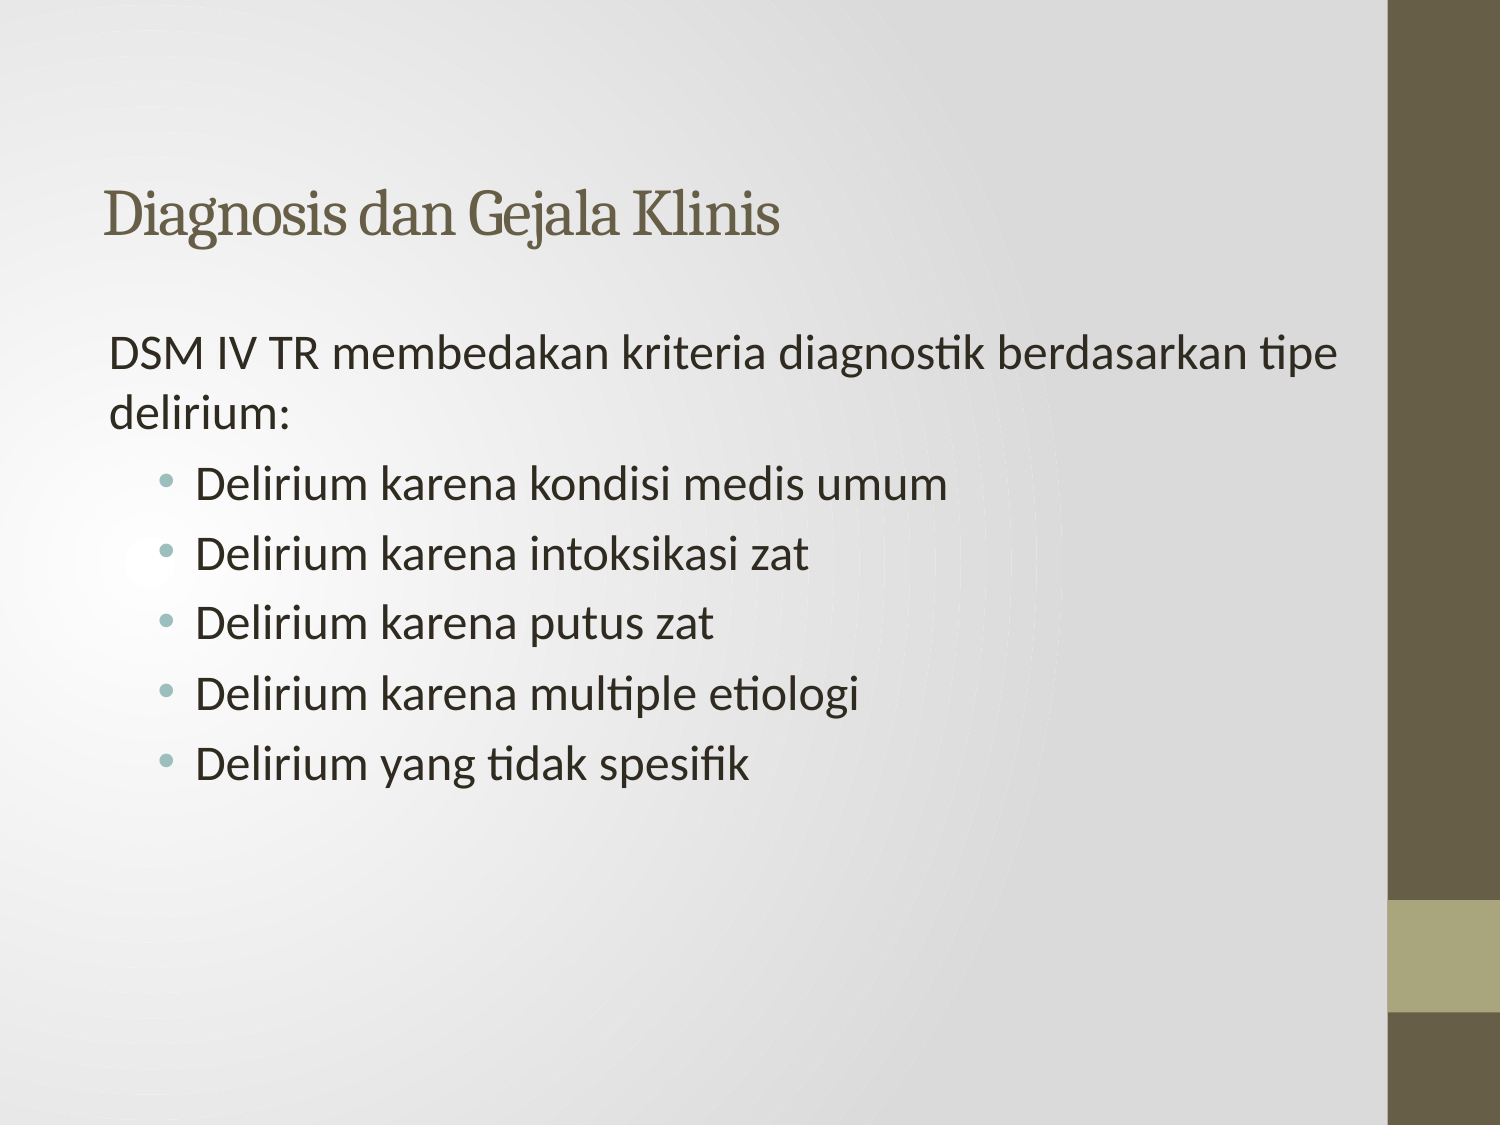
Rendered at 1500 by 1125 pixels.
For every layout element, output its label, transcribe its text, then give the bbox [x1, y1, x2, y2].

title Diagnosis dan Gejala Klinis [87, 149, 1038, 268]
list DSM IV TR membedakan kriteria diagnostik berdasarkan tipe delirium: Delirium karena kondisi medis umum Delirium karena intoksikasi zat Delirium karena putus zat Delirium karena multiple etiologi Delirium yang tidak spesifik [75, 312, 1375, 1063]
